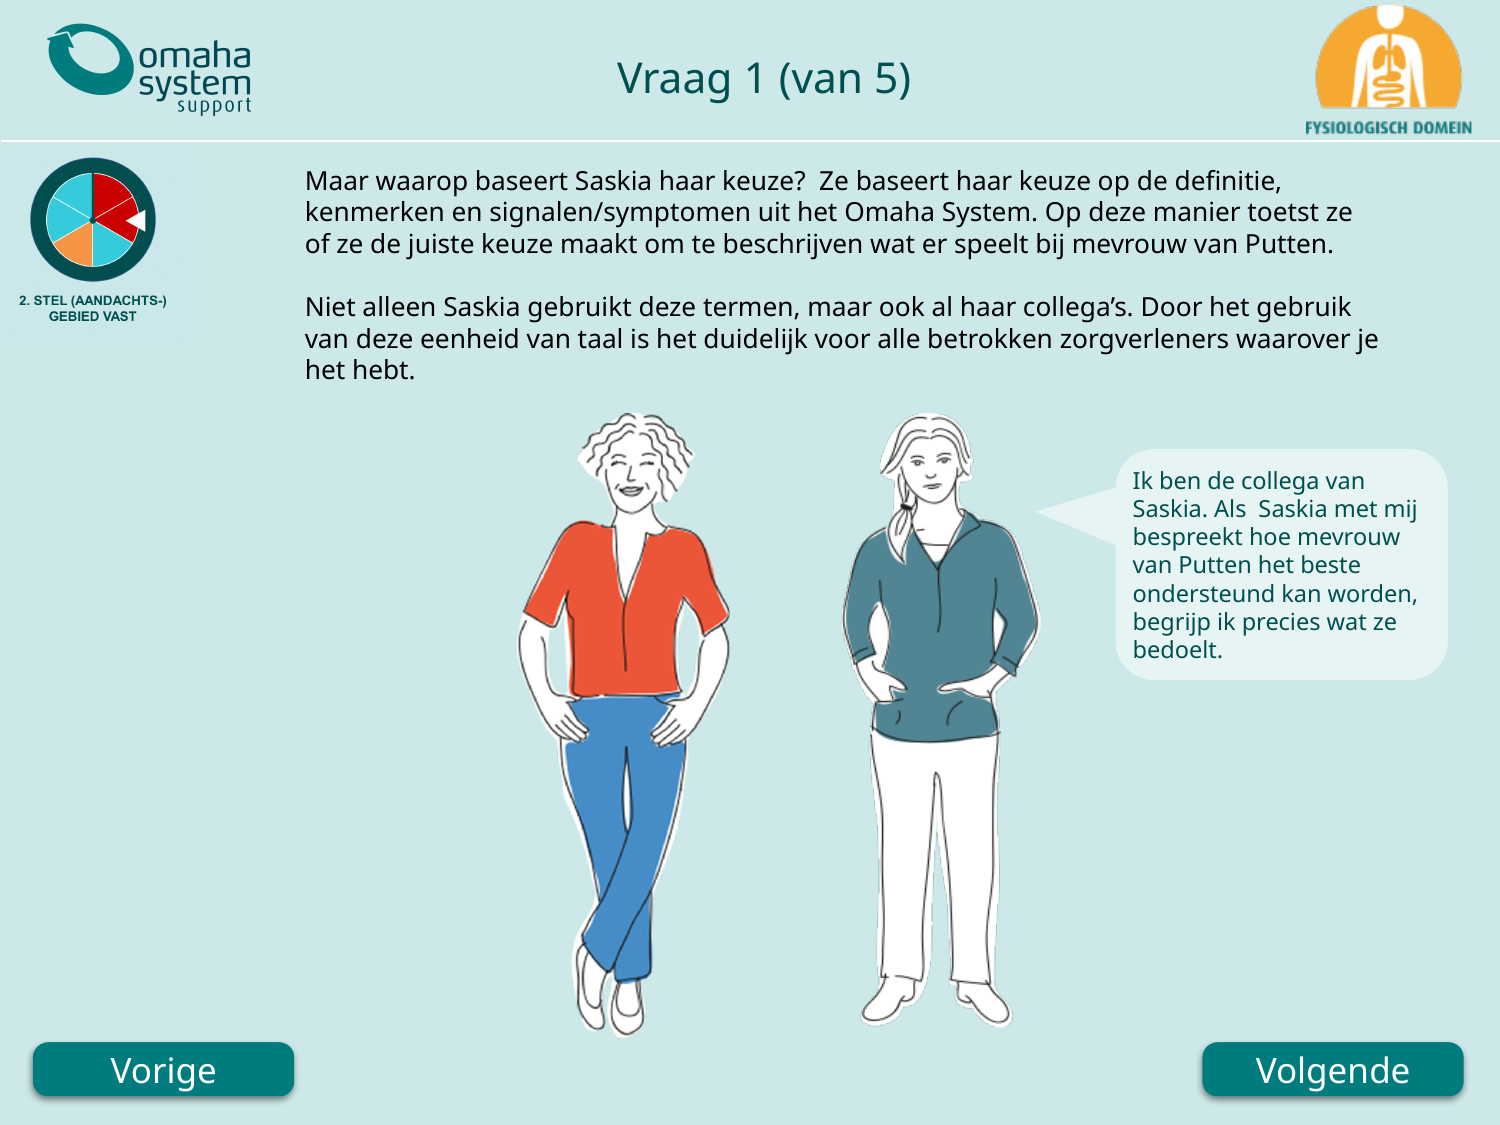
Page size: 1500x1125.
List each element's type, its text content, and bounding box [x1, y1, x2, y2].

text_box Volgende [1202, 1042, 1464, 1097]
text_box Vraag 1 (van 5) [304, 43, 1224, 110]
text_box Ik ben de collega van Saskia. Als Saskia met mij bespreekt hoe mevrouw van Putten het beste ondersteund kan worden, begrijp ik precies wat ze bedoelt. [1050, 446, 1450, 683]
picture [32, 0, 270, 130]
text_box Maar waarop baseert Saskia haar keuze? Ze baseert haar keuze op de definitie, kenmerken en signalen/symptomen uit het Omaha System. Op deze manier toetst ze of ze de juiste keuze maakt om te beschrijven wat er speelt bij mevrouw van Putten. Niet alleen Saskia gebruikt deze termen, maar ook al haar collega’s. Door het gebruik van deze eenheid van taal is het duidelijk voor alle betrokken zorgverleners waarover je het hebt. [304, 163, 1380, 480]
picture [5, 148, 193, 347]
picture [1306, 5, 1473, 135]
picture [517, 412, 731, 1039]
text_box Vorige [33, 1042, 295, 1097]
text_box [304, 55, 1304, 137]
picture [841, 412, 1041, 1028]
